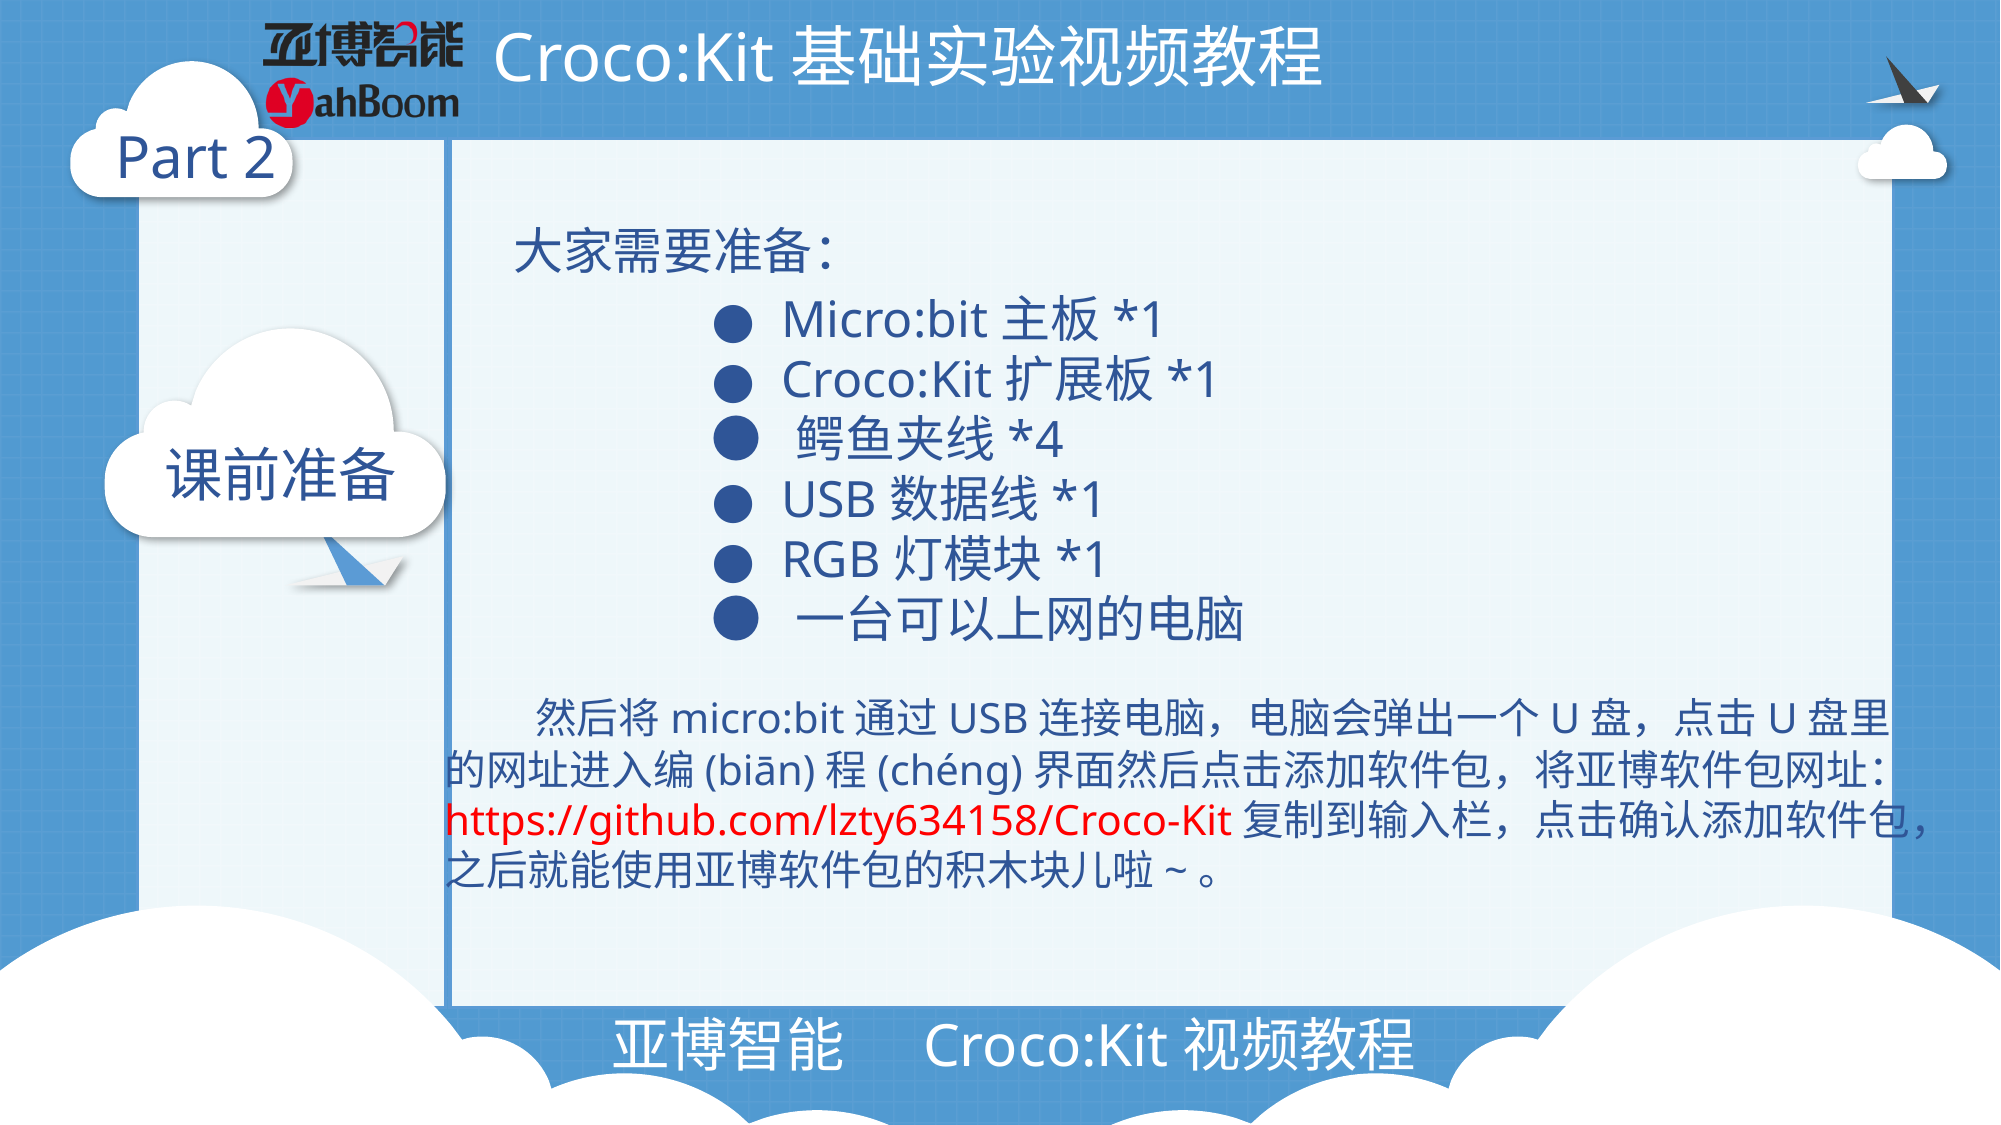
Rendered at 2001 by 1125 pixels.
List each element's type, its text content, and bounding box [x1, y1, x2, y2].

text_box 亚博智能 Croco:Kit视频教程 [0, 959, 889, 1125]
picture [255, 7, 468, 139]
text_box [284, 538, 404, 586]
text_box 大家需要准备： [498, 211, 879, 287]
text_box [104, 328, 446, 538]
text_box Part 2 [100, 113, 292, 198]
text_box 然后将micro:bit通过USB连接电脑，电脑会弹出一个U盘，点击U盘里 的网址进入编(biān)程(chéng)界面然后点击添加软件包，将亚博软件包网址： https://github.com/lzty634158/Croco-Kit复制到输入栏，点击确认添加软件包， 之后就能使用亚博软件包的积木块儿啦~。 [429, 676, 1967, 902]
text_box Croco:Kit基础实验视频教程 [12, 7, 255, 102]
text_box 亚博智能 Croco:Kit视频教程 [1111, 959, 2000, 1125]
text_box Croco:Kit基础实验视频教程 [468, 7, 1660, 102]
text_box ● Micro:bit主板*1 ● Croco:Kit扩展板*1 ● 鳄鱼夹线*4 ● USB数据线*1 ● RGB灯模块*1 ● 一台可以上网的电脑 [696, 280, 1613, 655]
